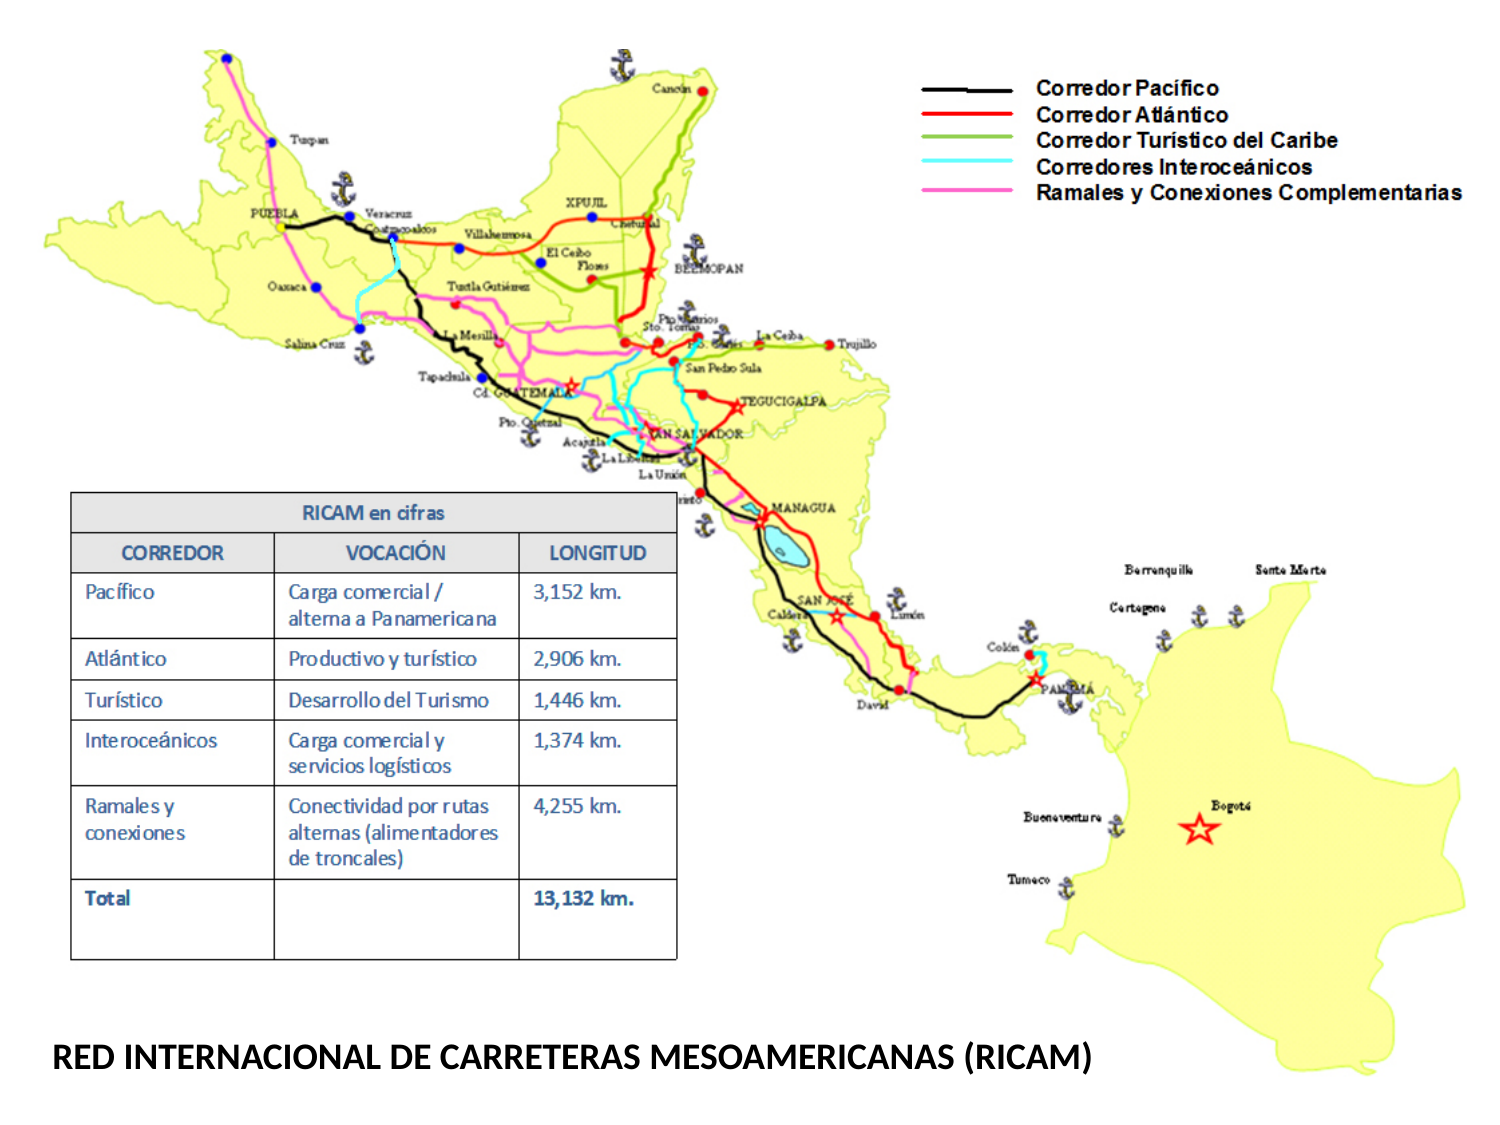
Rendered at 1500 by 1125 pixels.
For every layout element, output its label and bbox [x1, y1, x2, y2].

picture [37, 49, 1468, 1090]
